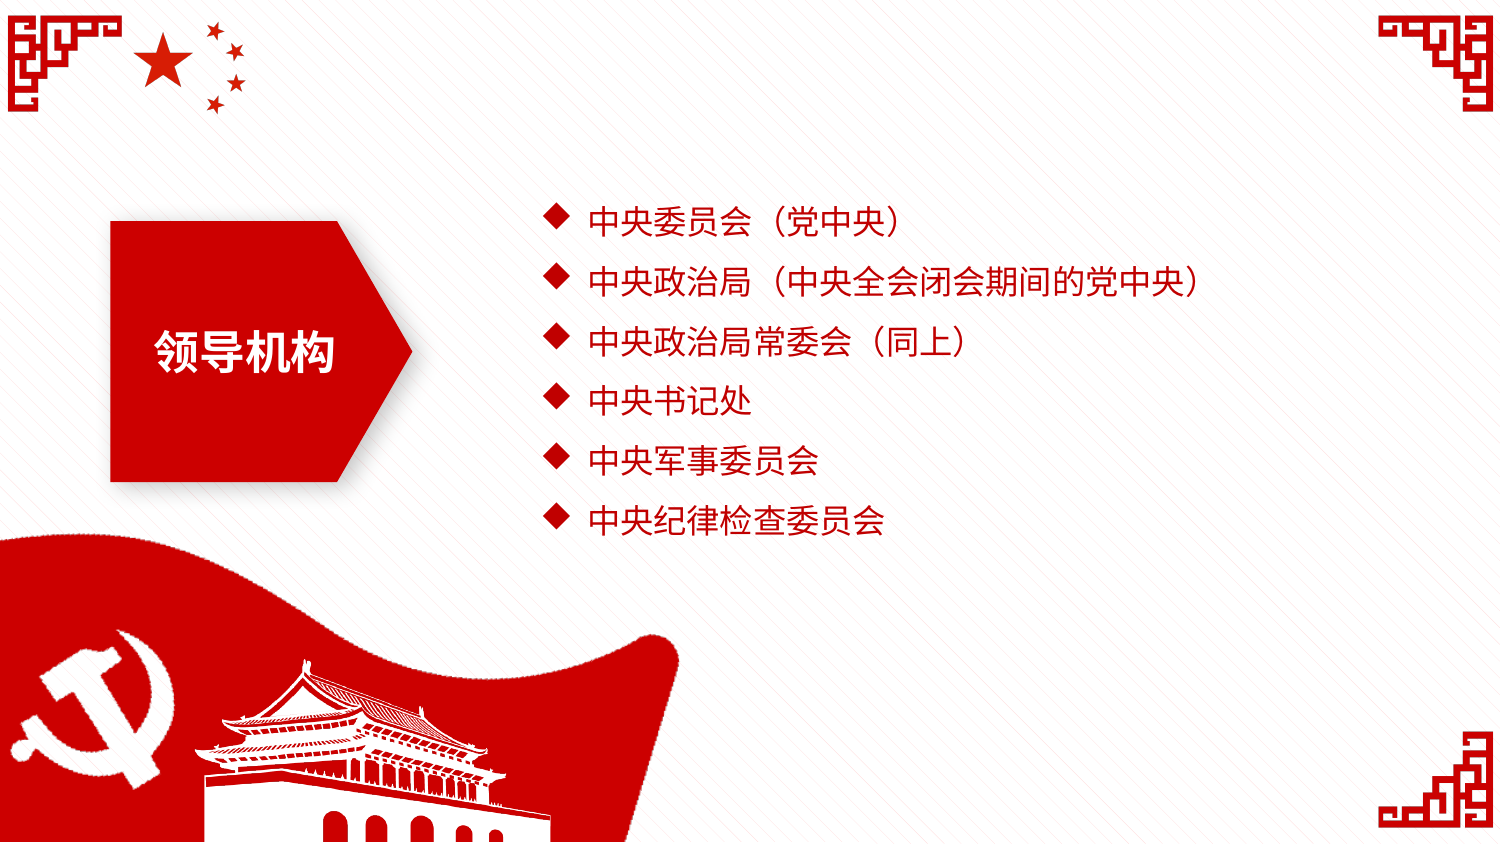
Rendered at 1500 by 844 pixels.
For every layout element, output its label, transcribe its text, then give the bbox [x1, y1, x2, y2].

picture [0, 482, 737, 842]
text_box 中央委员会（党中央） 中央政治局（中央全会闭会期间的党中央） 中央政治局常委会（同上） 中央书记处 中央军事委员会 中央纪律检查委员会 [525, 173, 1424, 548]
text_box [108, 219, 415, 485]
text_box 领导机构 [123, 316, 368, 386]
picture [0, 0, 254, 132]
picture [1370, 0, 1500, 130]
picture [1370, 713, 1500, 844]
